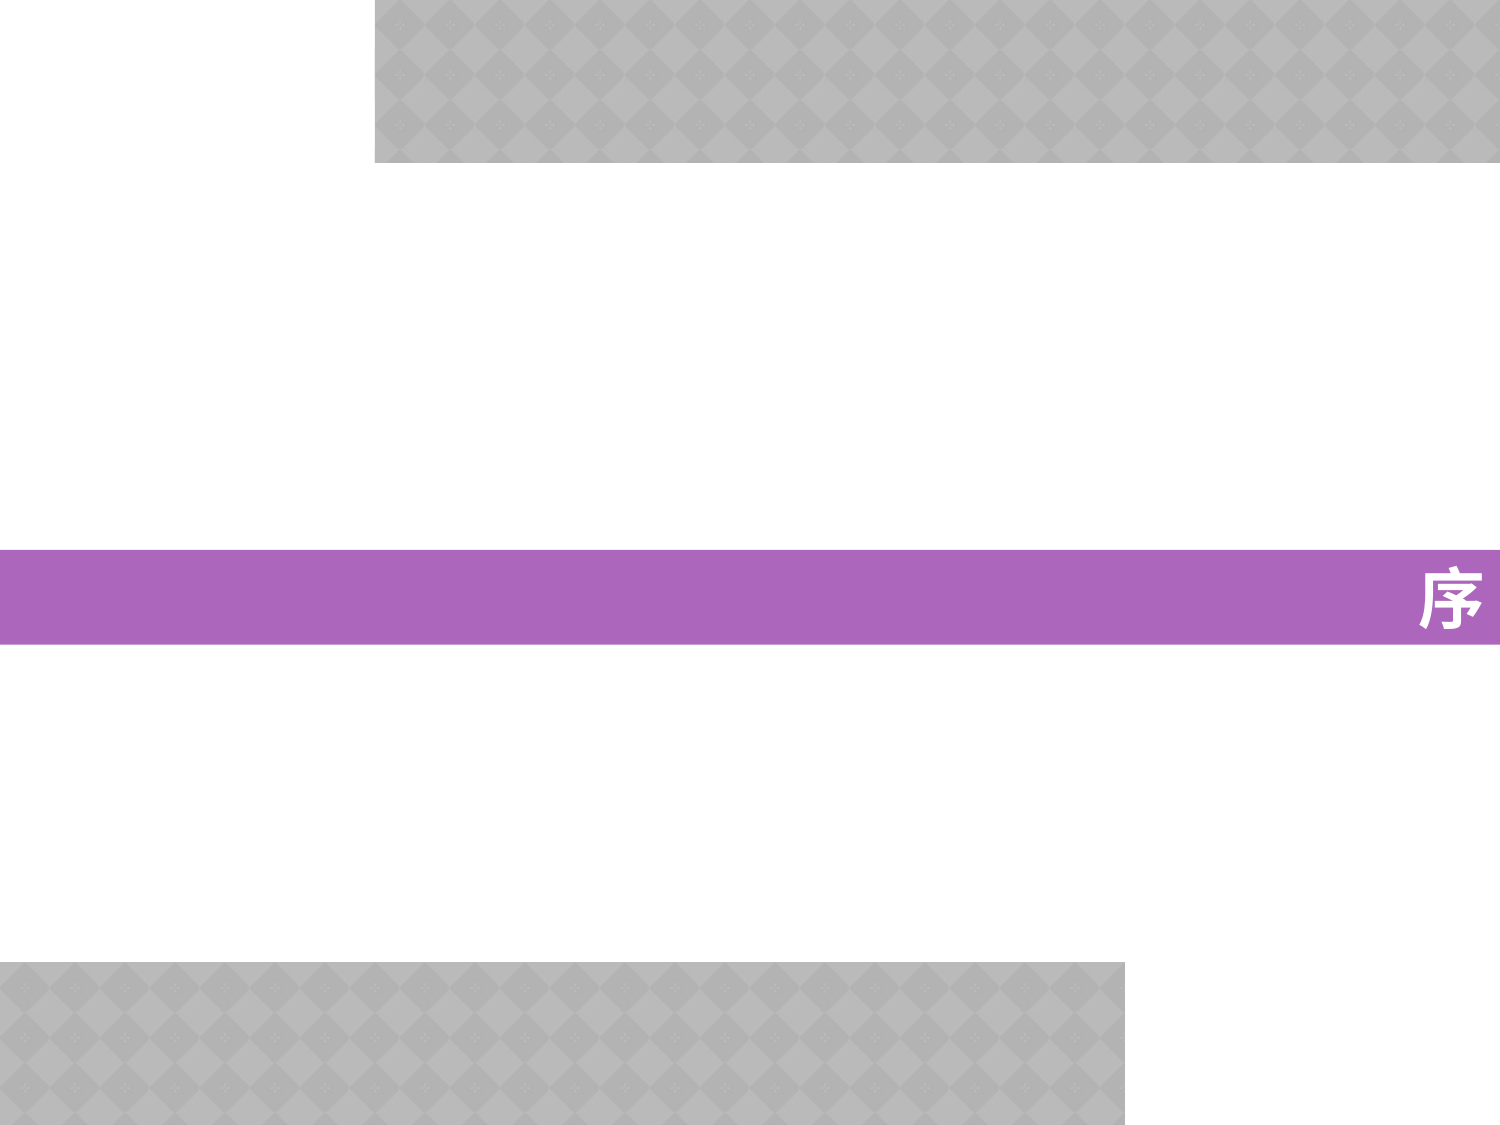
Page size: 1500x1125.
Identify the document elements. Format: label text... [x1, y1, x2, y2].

text_box 序 [0, 549, 1500, 645]
